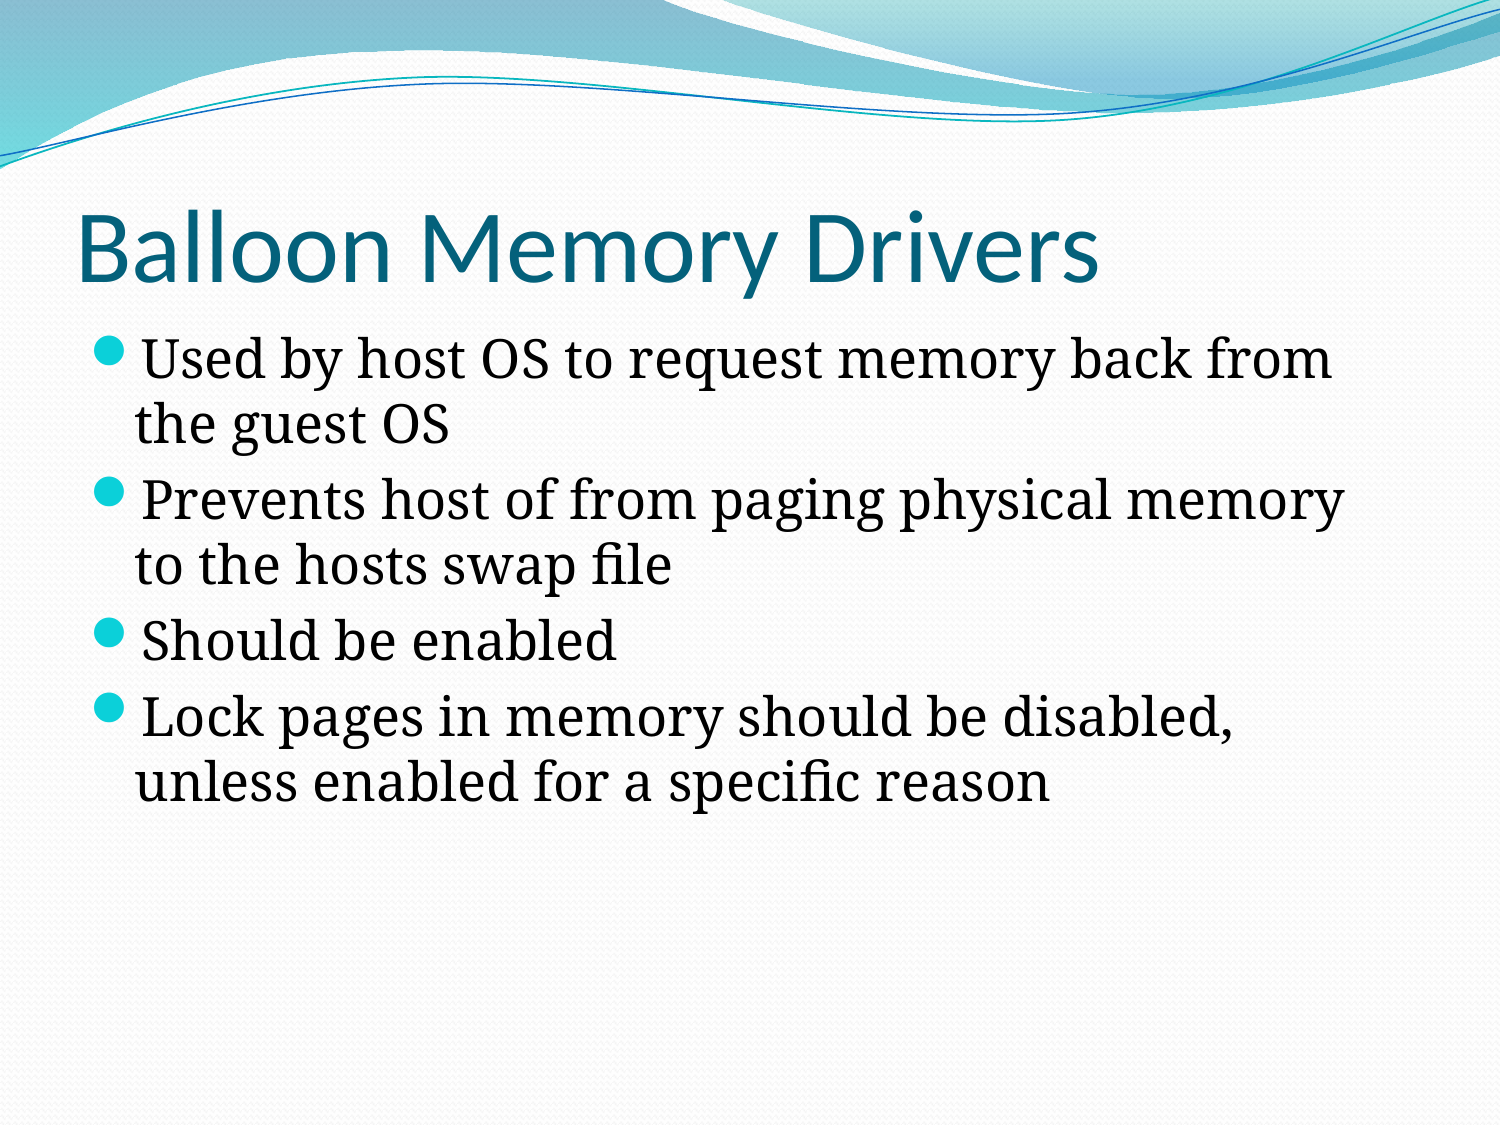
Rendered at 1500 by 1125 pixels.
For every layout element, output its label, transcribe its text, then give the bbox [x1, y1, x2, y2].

list Used by host OS to request memory back from the guest OS Prevents host of from paging physical memory to the hosts swap file Should be enabled Lock pages in memory should be disabled, unless enabled for a specific reason [75, 317, 1425, 1038]
title Balloon Memory Drivers [75, 115, 1425, 303]
